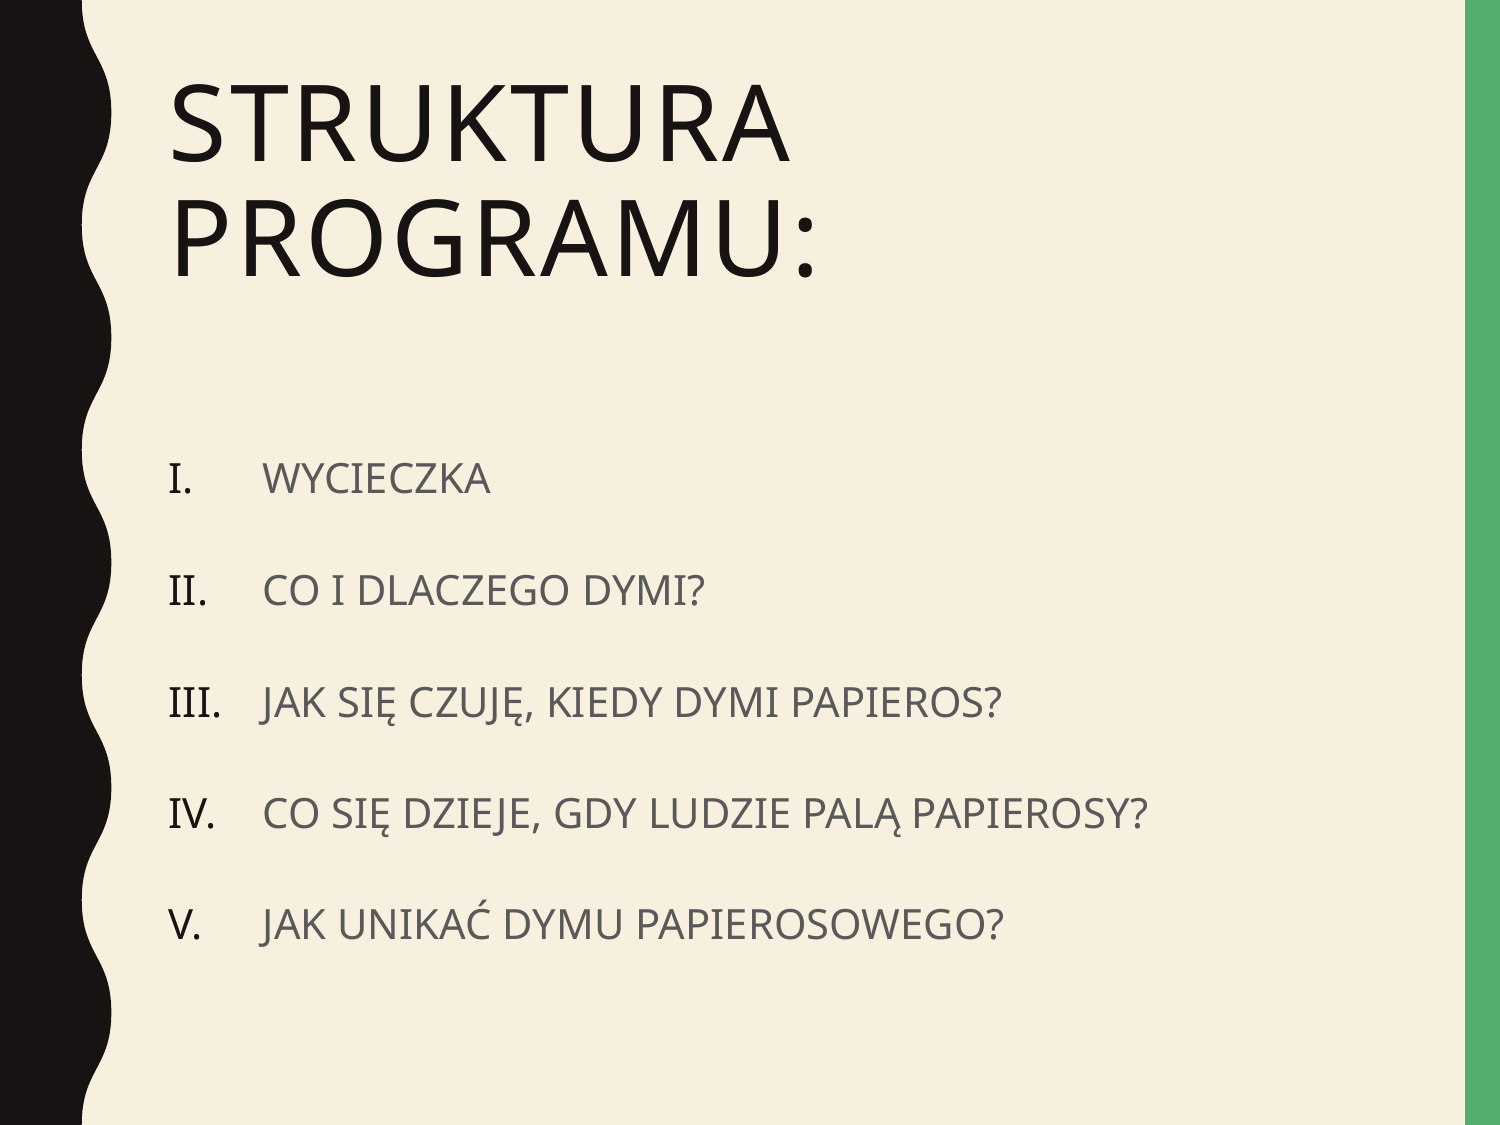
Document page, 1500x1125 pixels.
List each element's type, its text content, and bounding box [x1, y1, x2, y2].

title Struktura programu: [154, 62, 1407, 308]
list WYCIECZKA CO I DLACZEGO DYMI? JAK SIĘ CZUJĘ, KIEDY DYMI PAPIEROS? CO SIĘ DZIEJE, GDY LUDZIE PALĄ PAPIEROSY? JAK UNIKAĆ DYMU PAPIEROSOWEGO? [154, 375, 1407, 965]
